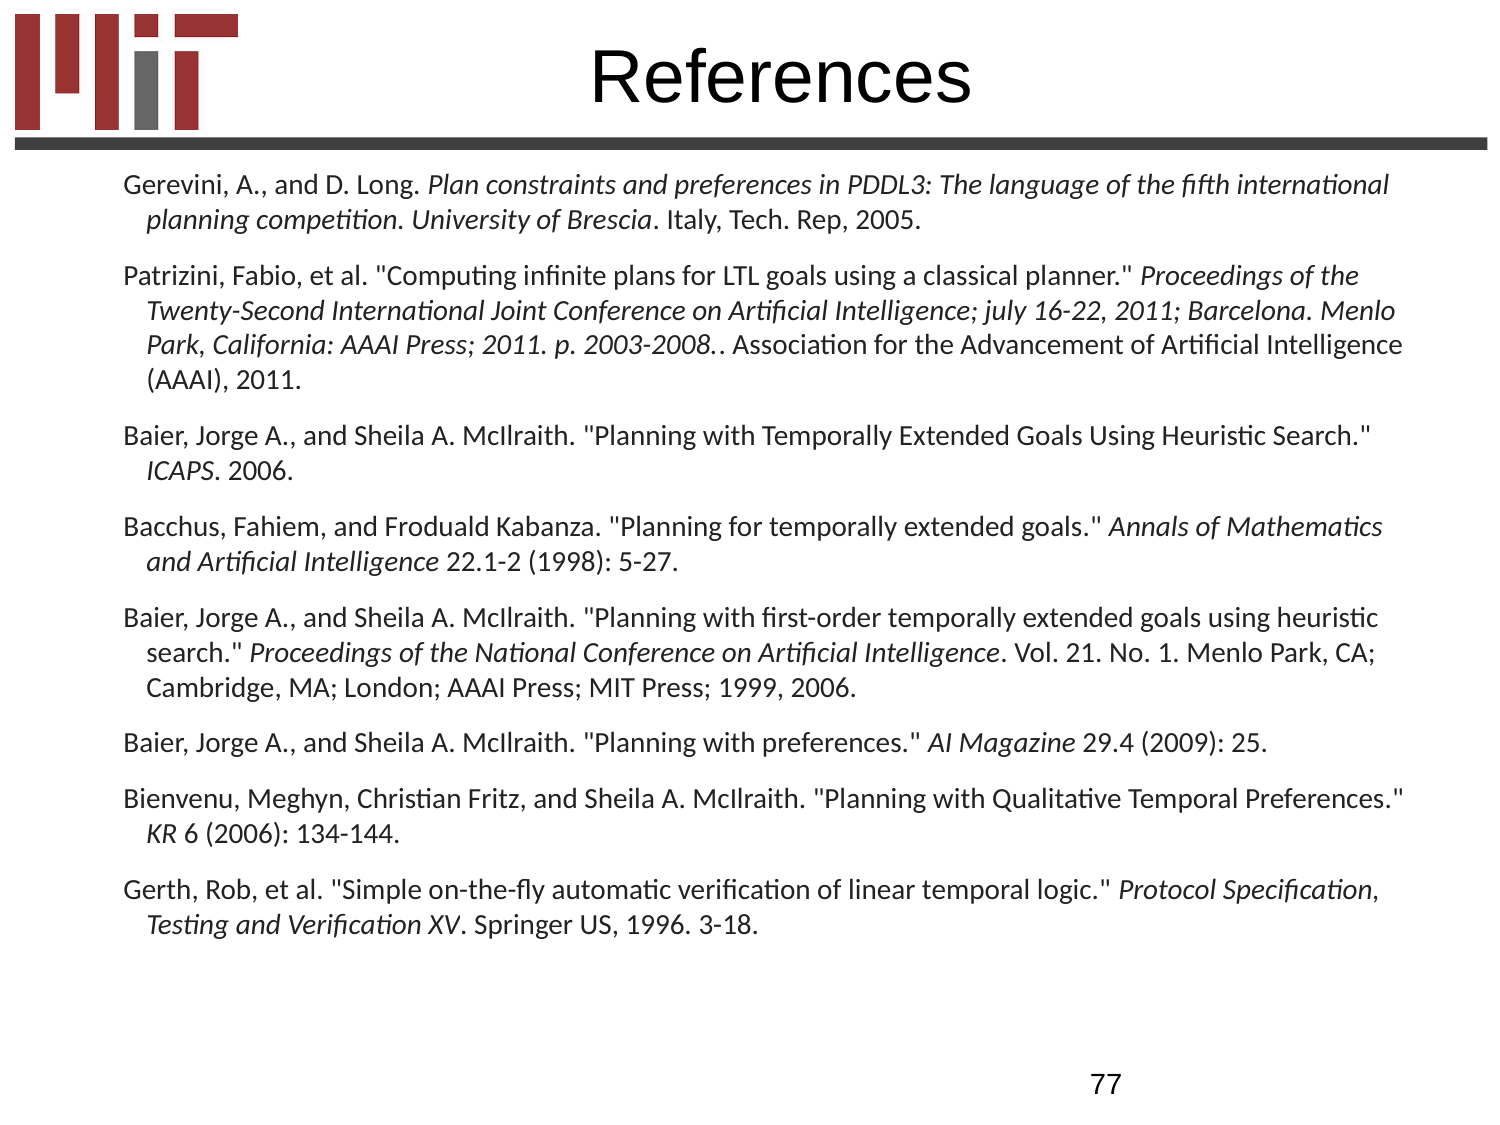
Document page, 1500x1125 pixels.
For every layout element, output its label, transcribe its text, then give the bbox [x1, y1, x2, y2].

slide_number 77 [1074, 1052, 1425, 1113]
list Gerevini, A., and D. Long. Plan constraints and preferences in PDDL3: The language of the fifth international planning competition. University of Brescia. Italy, Tech. Rep, 2005. Patrizini, Fabio, et al. "Computing infinite plans for LTL goals using a classical planner." Proceedings of the Twenty-Second International Joint Conference on Artificial Intelligence; july 16-22, 2011; Barcelona. Menlo Park, California: AAAI Press; 2011. p. 2003-2008.. Association for the Advancement of Artificial Intelligence (AAAI), 2011. Baier, Jorge A., and Sheila A. McIlraith. "Planning with Temporally Extended Goals Using Heuristic Search." ICAPS. 2006. Bacchus, Fahiem, and Froduald Kabanza. "Planning for temporally extended goals." Annals of Mathematics and Artificial Intelligence 22.1-2 (1998): 5-27. Baier, Jorge A., and Sheila A. McIlraith. "Planning with first-order temporally extended goals using heuristic search." Proceedings of the National Conference on Artificial Intelligence. Vol. 21. No. 1. Menlo Park, CA; Cambridge, MA; London; AAAI Press; MIT Press; 1999, 2006. Baier, Jorge A., and Sheila A. McIlraith. "Planning with preferences." AI Magazine 29.4 (2009): 25. Bienvenu, Meghyn, Christian Fritz, and Sheila A. McIlraith. "Planning with Qualitative Temporal Preferences." KR 6 (2006): 134-144. Gerth, Rob, et al. "Simple on-the-fly automatic verification of linear temporal logic." Protocol Specification, Testing and Verification XV. Springer US, 1996. 3-18. [75, 149, 1425, 1037]
title References [237, 15, 1325, 130]
picture [15, 14, 238, 130]
